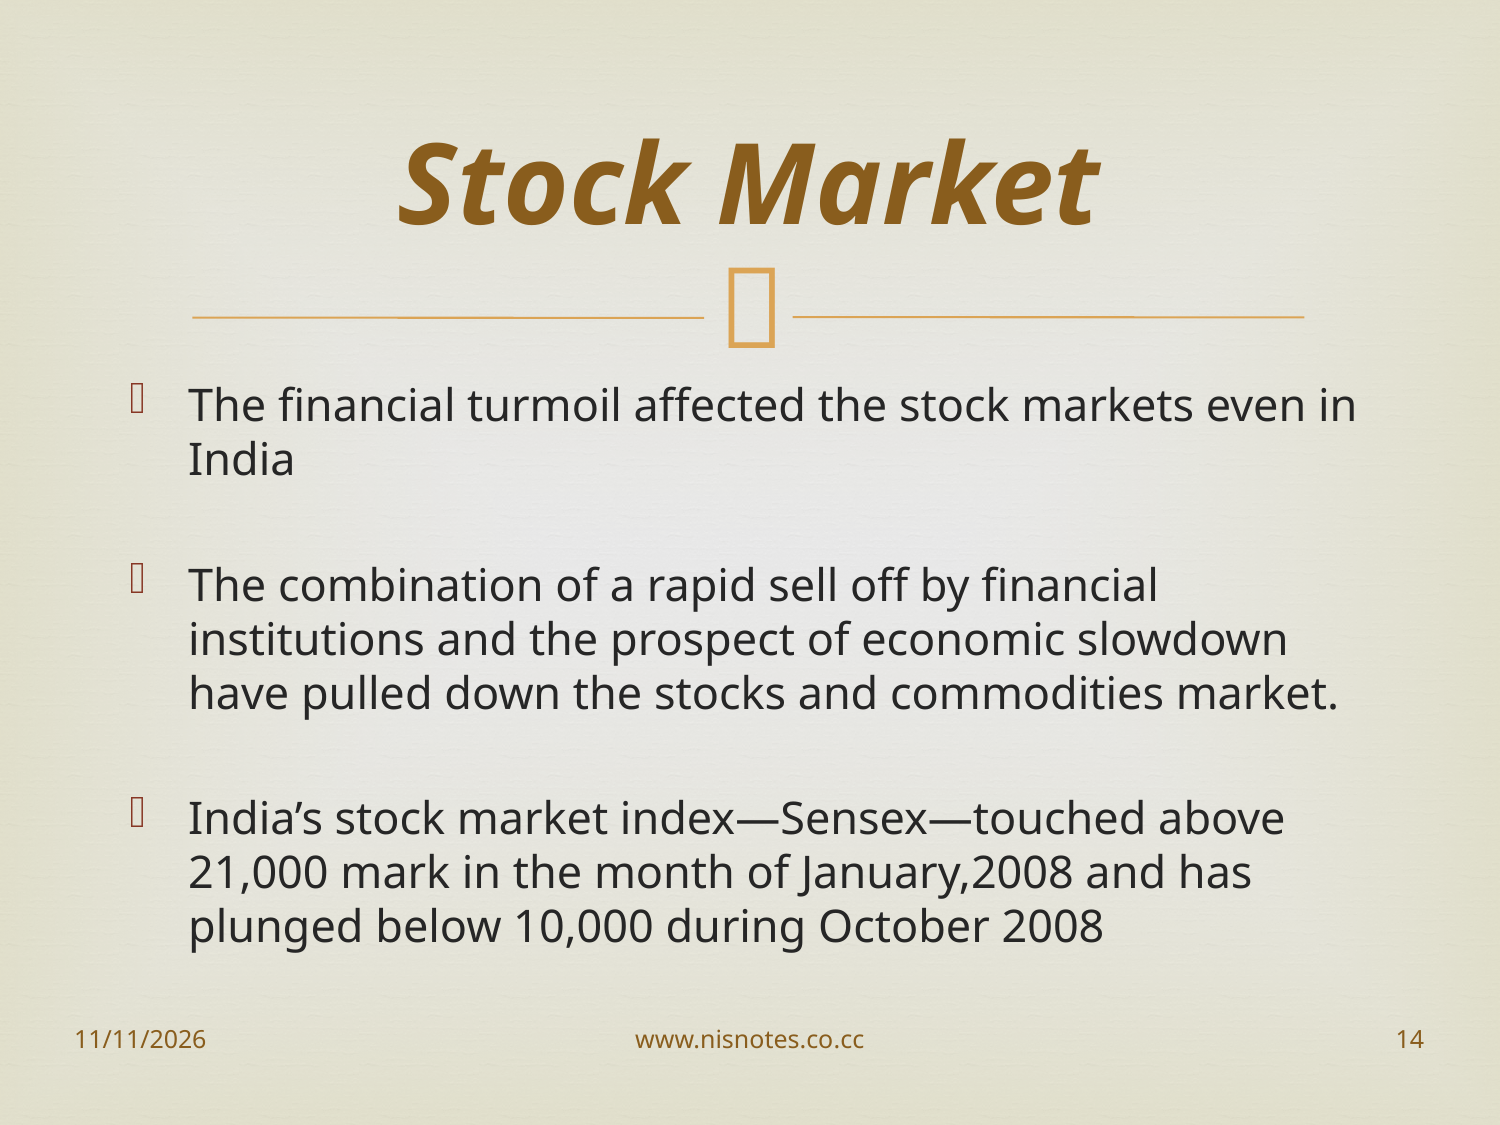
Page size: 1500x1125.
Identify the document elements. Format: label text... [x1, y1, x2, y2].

slide_number 14 [1089, 1010, 1440, 1071]
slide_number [59, 1010, 410, 1071]
footer www.nisnotes.co.cc [512, 1010, 988, 1071]
list The financial turmoil affected the stock markets even in India The combination of a rapid sell off by financial institutions and the prospect of economic slowdown have pulled down the stocks and commodities market. India’s stock market index—Sensex—touched above 21,000 mark in the month of January,2008 and has plunged below 10,000 during October 2008 [114, 368, 1386, 1005]
title Stock Market [112, 93, 1386, 267]
